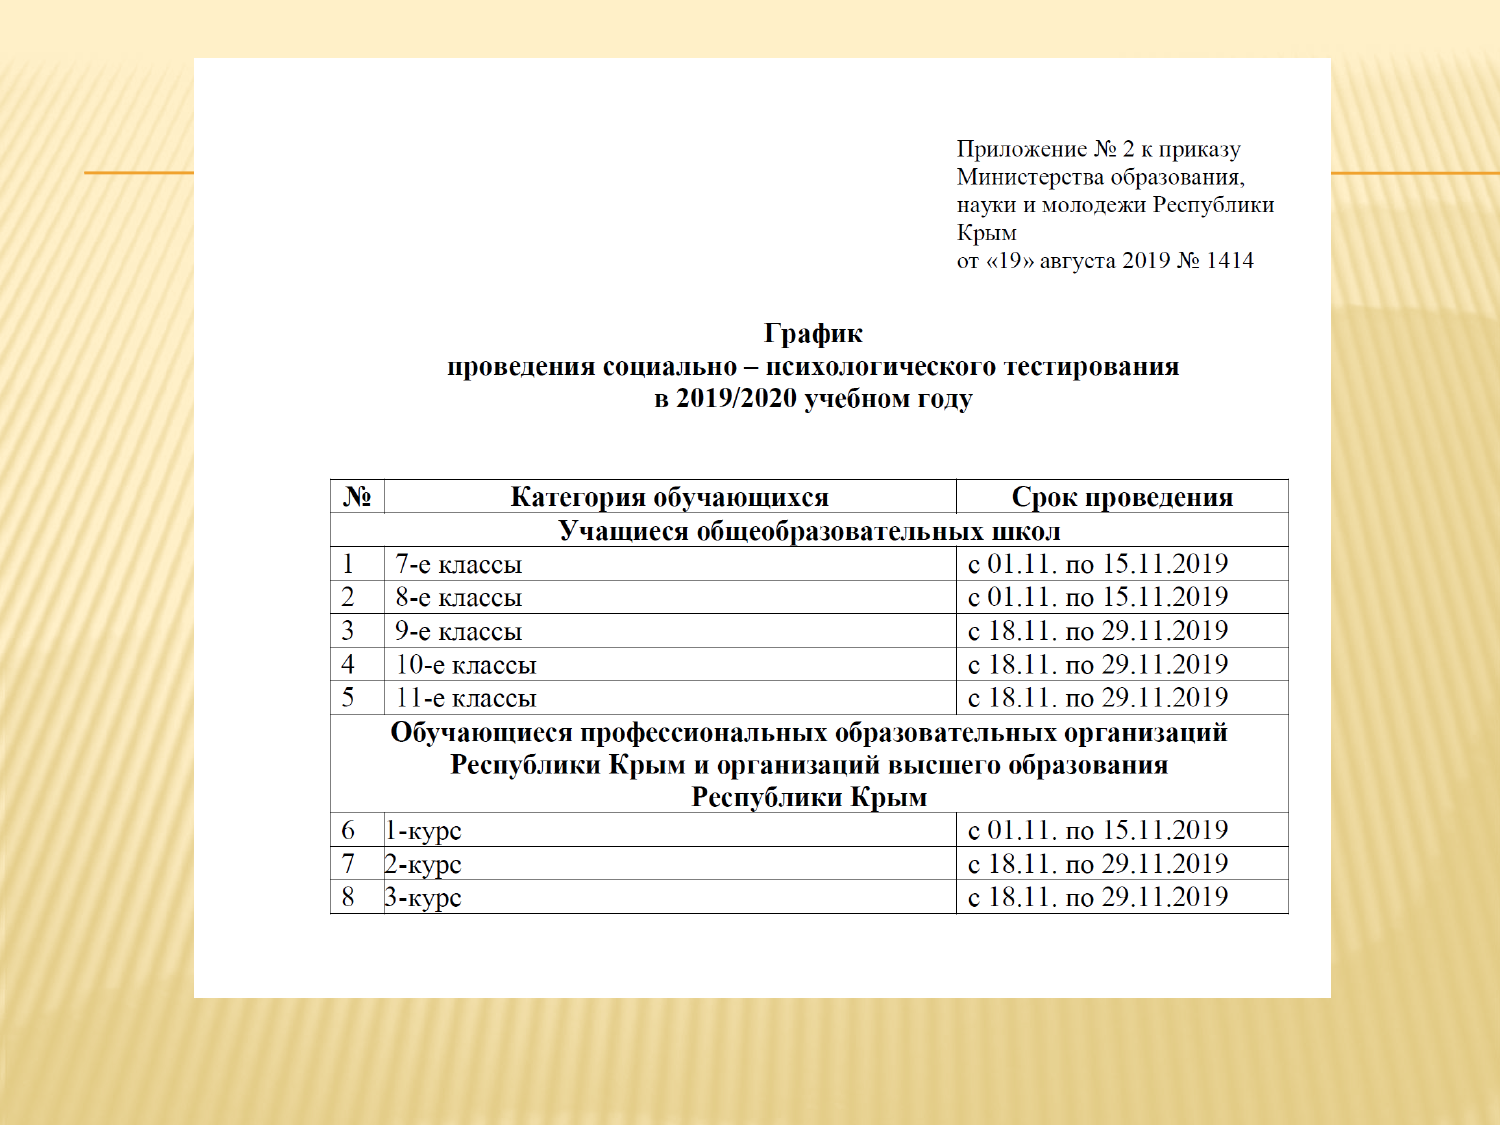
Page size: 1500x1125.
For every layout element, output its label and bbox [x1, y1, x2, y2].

list [193, 58, 1332, 998]
